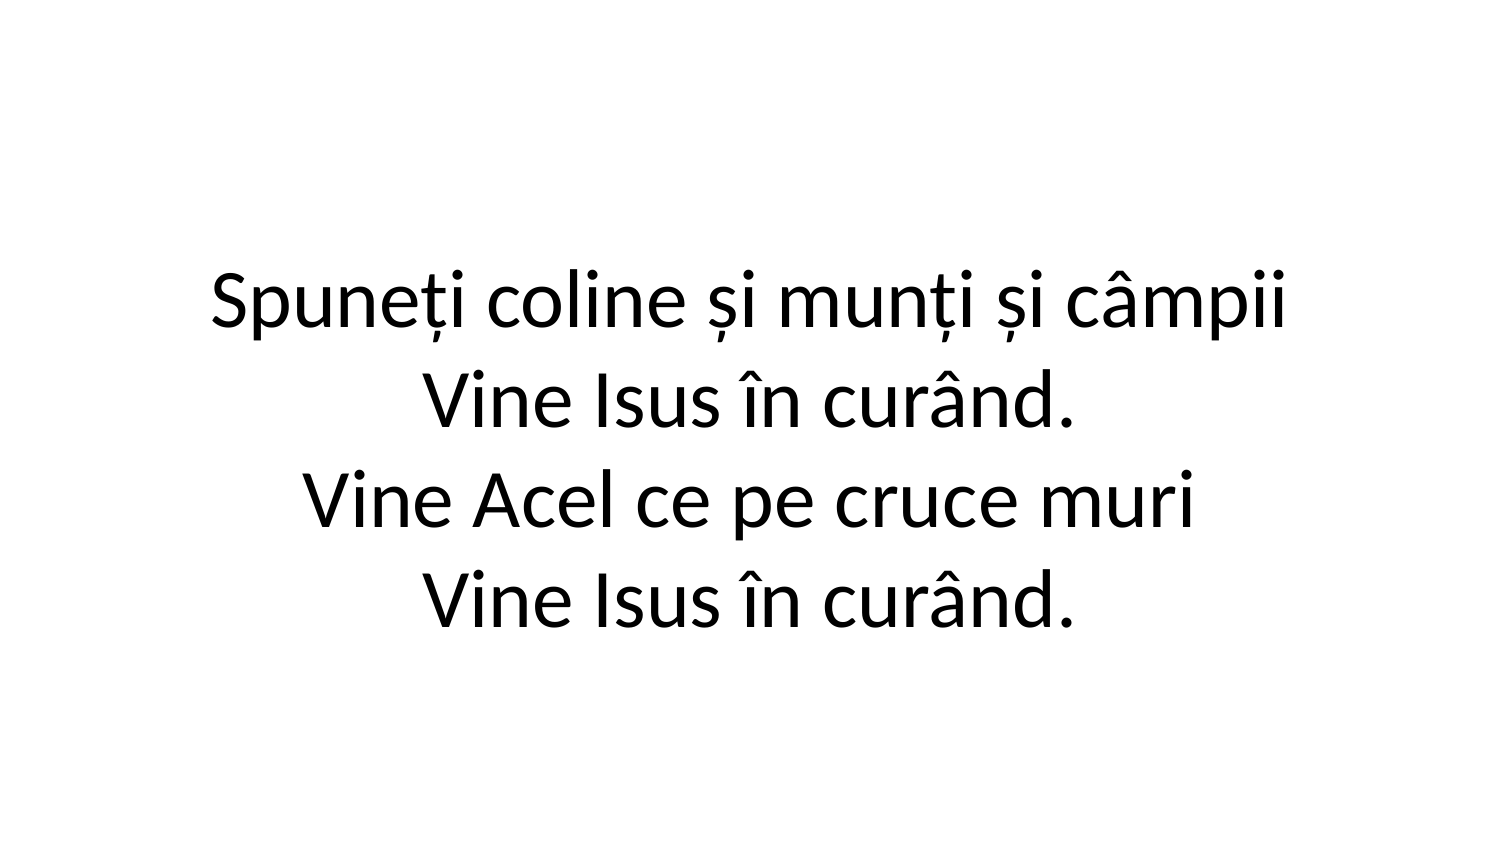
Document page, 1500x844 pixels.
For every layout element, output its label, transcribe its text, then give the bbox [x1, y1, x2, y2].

text_box Spuneți coline și munți și câmpii Vine Isus în curând. Vine Acel ce pe cruce muri Vine Isus în curând. [195, 192, 1305, 652]
